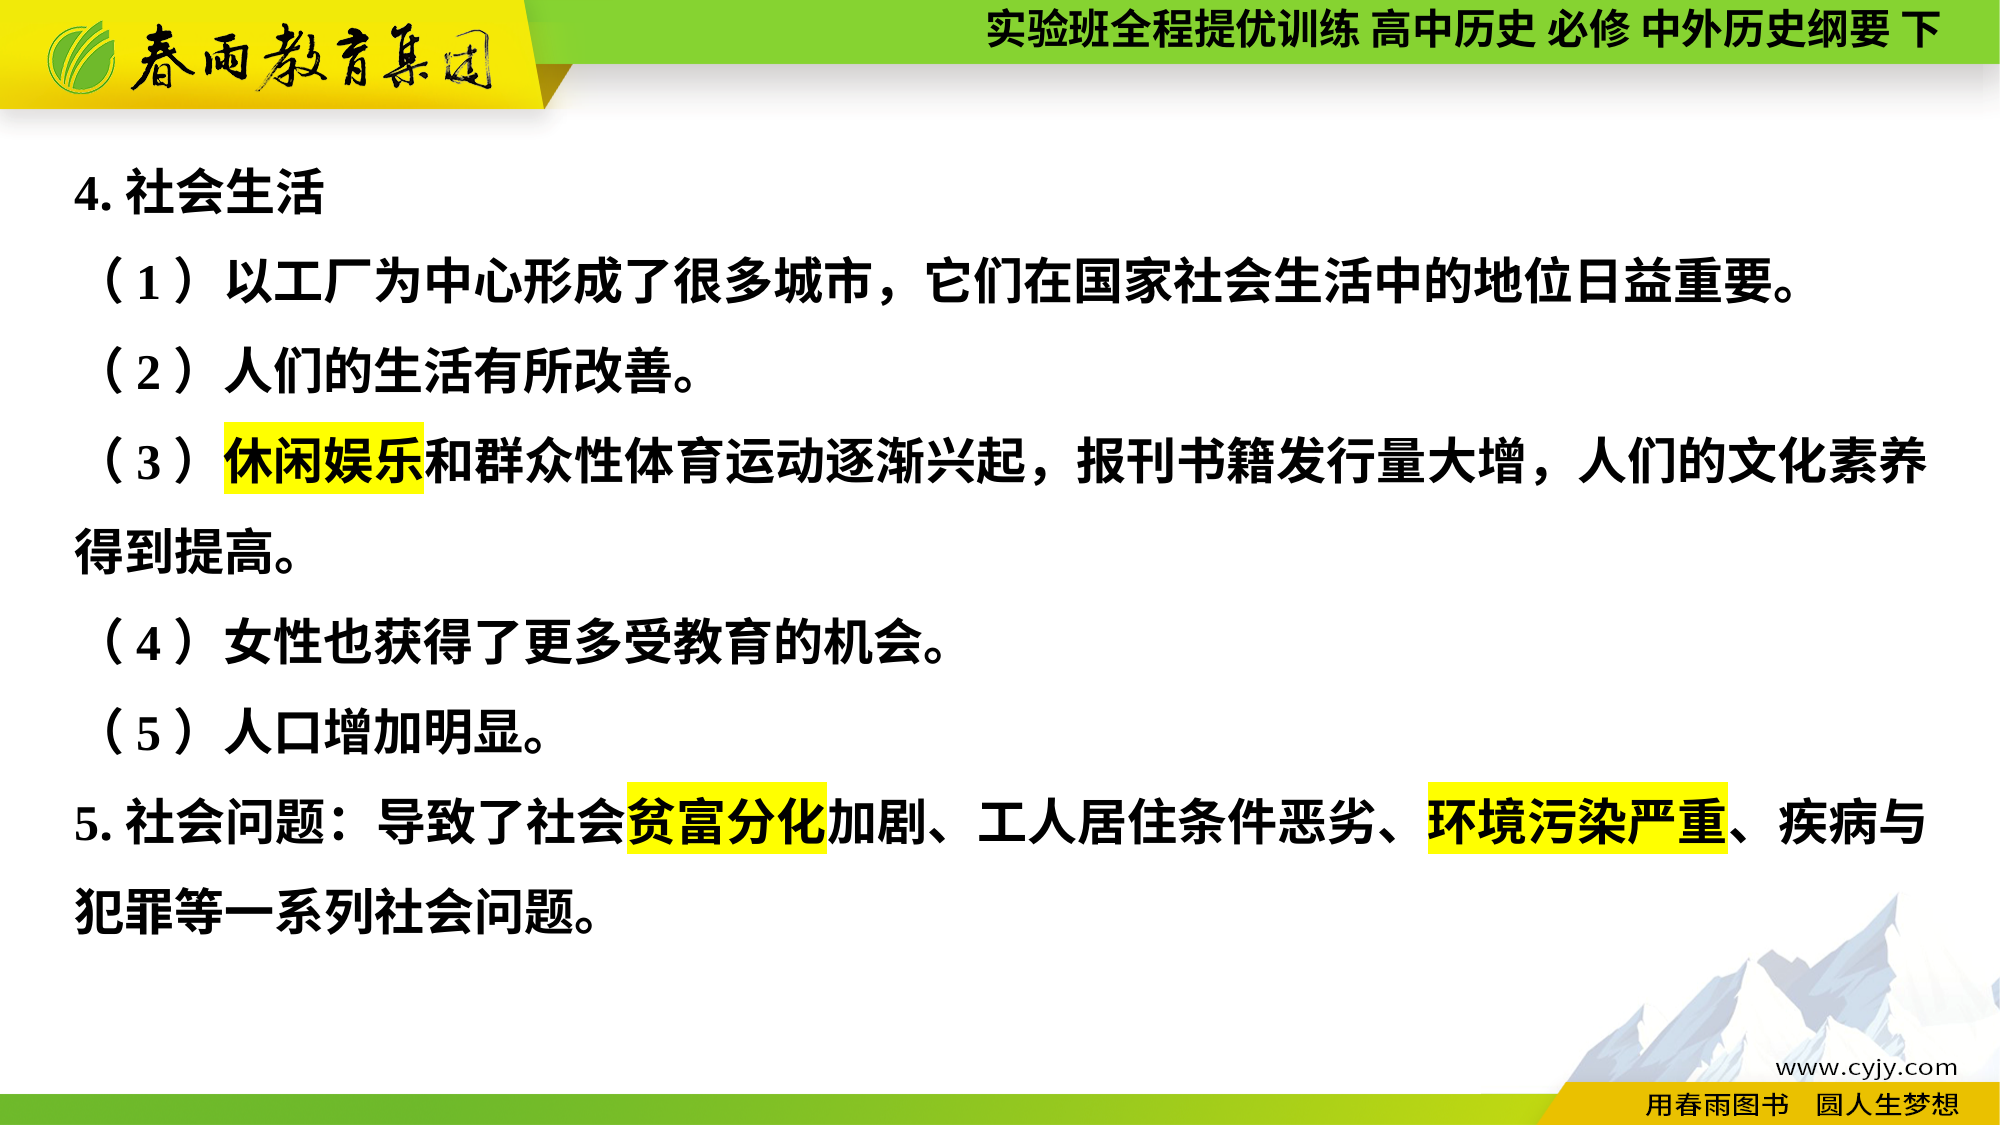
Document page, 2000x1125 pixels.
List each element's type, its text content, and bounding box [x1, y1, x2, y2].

list 4.社会生活 （1）以工厂为中心形成了很多城市，它们在国家社会生活中的地位日益重要。 （2）人们的生活有所改善。 （3）休闲娱乐和群众性体育运动逐渐兴起，报刊书籍发行量大增，人们的文化素养得到提高。 （4）女性也获得了更多受教育的机会。 （5）人口增加明显。 5.社会问题：导致了社会贫富分化加剧、工人居住条件恶劣、环境污染严重、疾病与犯罪等一系列社会问题。 [59, 122, 1944, 944]
picture [0, 0, 2000, 1125]
